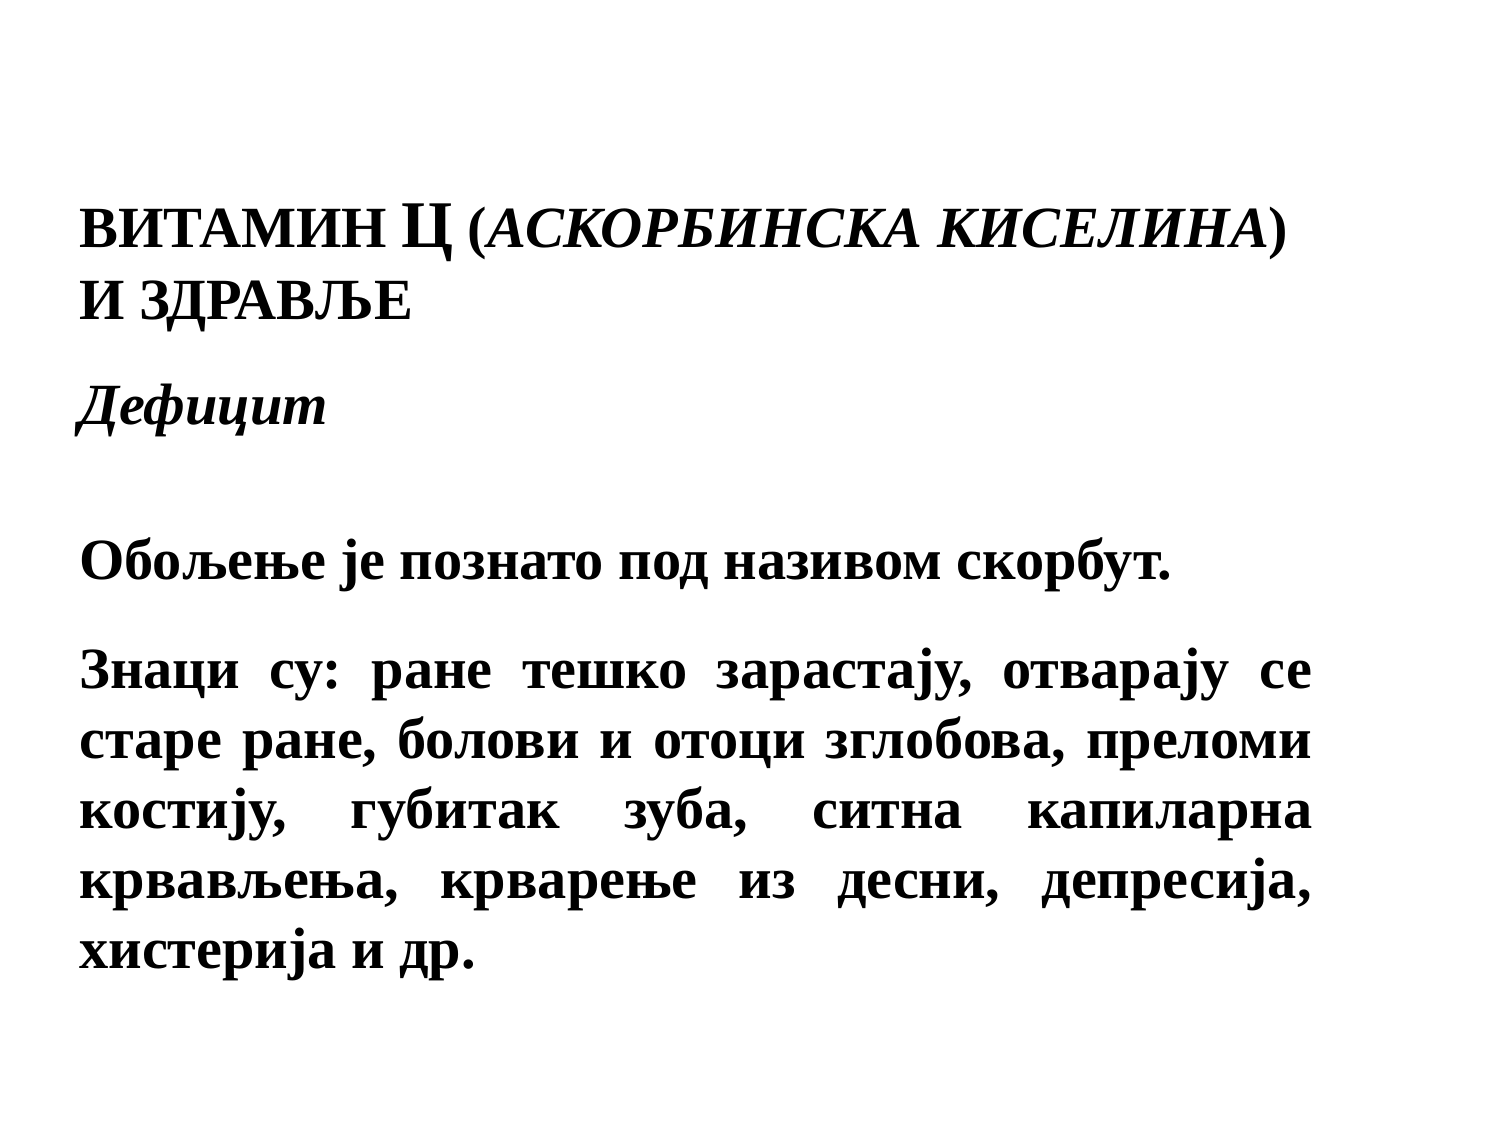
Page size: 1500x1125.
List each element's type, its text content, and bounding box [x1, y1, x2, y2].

text_box ВИТАМИН Ц (АСКОРБИНСКА КИСЕЛИНА) И ЗДРАВЉЕ Дефицит Обољење је познато под називом скорбут. Знаци су: ране тешко зарастају, отварају се старе ране, болови и отоци зглобова, преломи костију, губитак зуба, ситна капиларна крвављења, крварење из десни, депресија, хистерија и др. [64, 173, 1328, 988]
